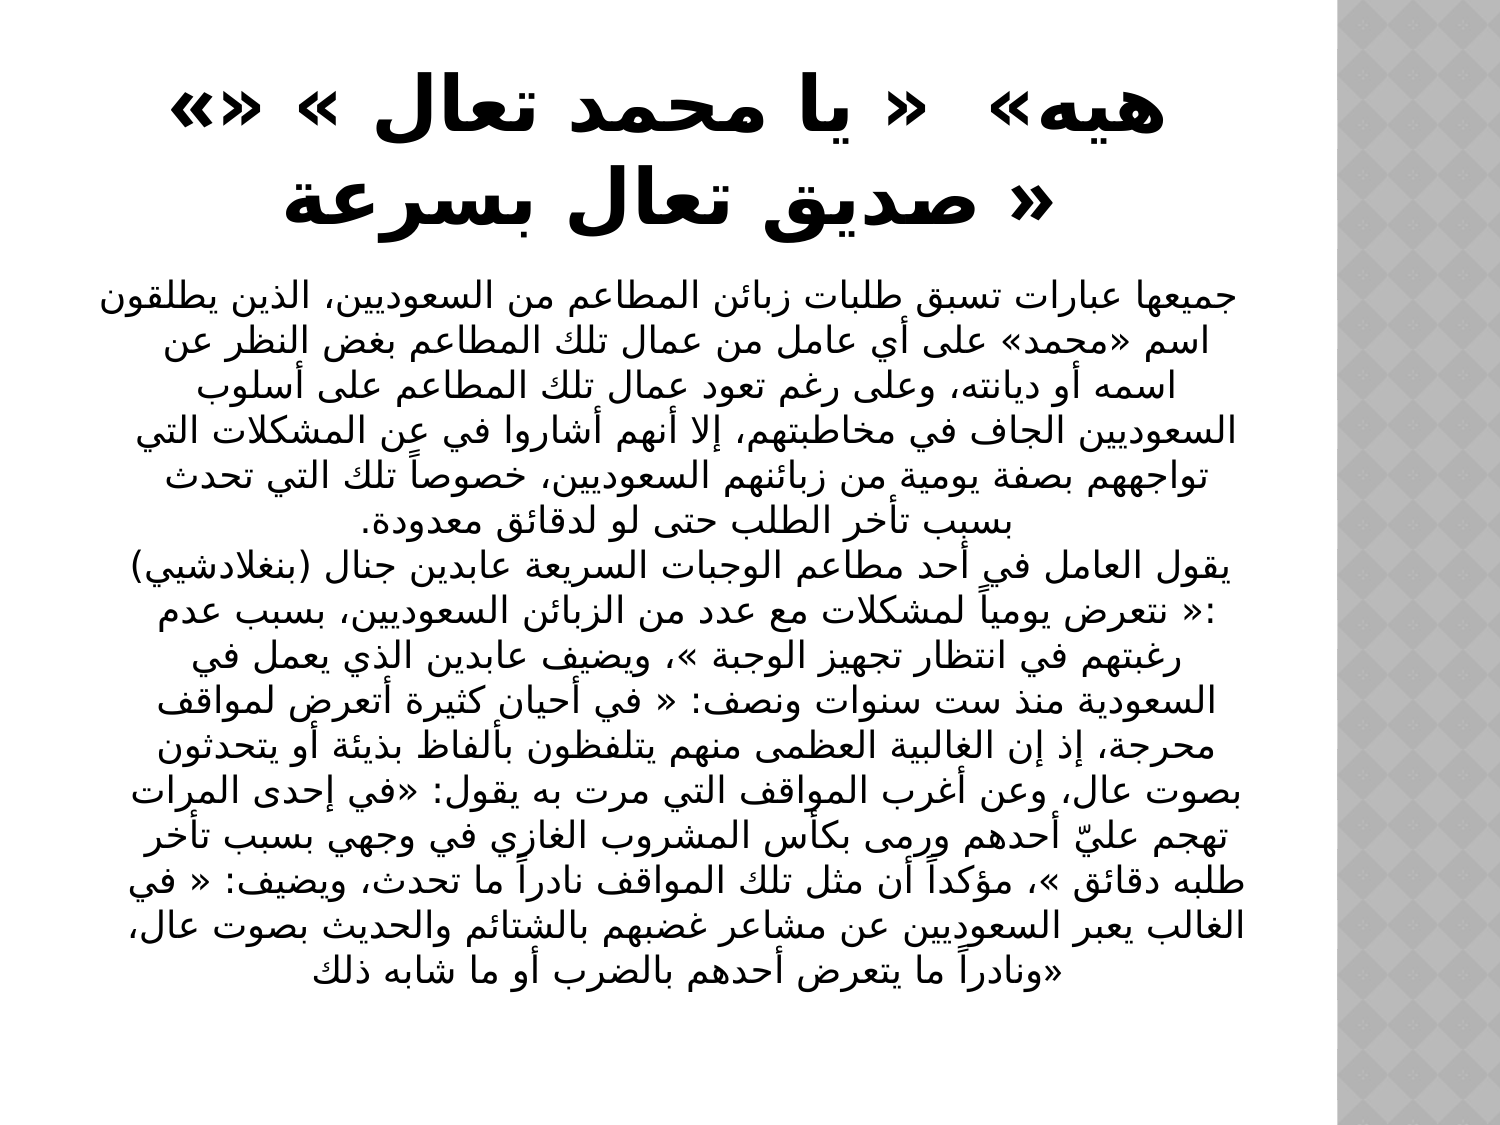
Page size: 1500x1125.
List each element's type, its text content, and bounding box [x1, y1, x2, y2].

list جميعها عبارات تسبق طلبات زبائن المطاعم من السعوديين، الذين يطلقون اسم «محمد» على أي عامل من عمال تلك المطاعم بغض النظر عن اسمه أو ديانته، وعلى رغم تعود عمال تلك المطاعم على أسلوب السعوديين الجاف في مخاطبتهم، إلا أنهم أشاروا في عن المشكلات التي تواجههم بصفة يومية من زبائنهم السعوديين، خصوصاً تلك التي تحدث بسبب تأخر الطلب حتى لو لدقائق معدودة. يقول العامل في أحد مطاعم الوجبات السريعة عابدين جنال (بنغلادشيي) :« نتعرض يومياً لمشكلات مع عدد من الزبائن السعوديين، بسبب عدم رغبتهم في انتظار تجهيز الوجبة »، ويضيف عابدين الذي يعمل في السعودية منذ ست سنوات ونصف: « في أحيان كثيرة أتعرض لمواقف محرجة، إذ إن الغالبية العظمى منهم يتلفظون بألفاظ بذيئة أو يتحدثون بصوت عال، وعن أغرب المواقف التي مرت به يقول: «في إحدى المرات تهجم عليّ أحدهم ورمى بكأس المشروب الغازي في وجهي بسبب تأخر طلبه دقائق »، مؤكداً أن مثل تلك المواقف نادراً ما تحدث، ويضيف: « في الغالب يعبر السعوديين عن مشاعر غضبهم بالشتائم والحديث بصوت عال، ونادراً ما يتعرض أحدهم بالضرب أو ما شابه ذلك» [75, 264, 1263, 1059]
title «هيه» « يا محمد تعال » « صديق تعال بسرعة » [75, 52, 1263, 240]
